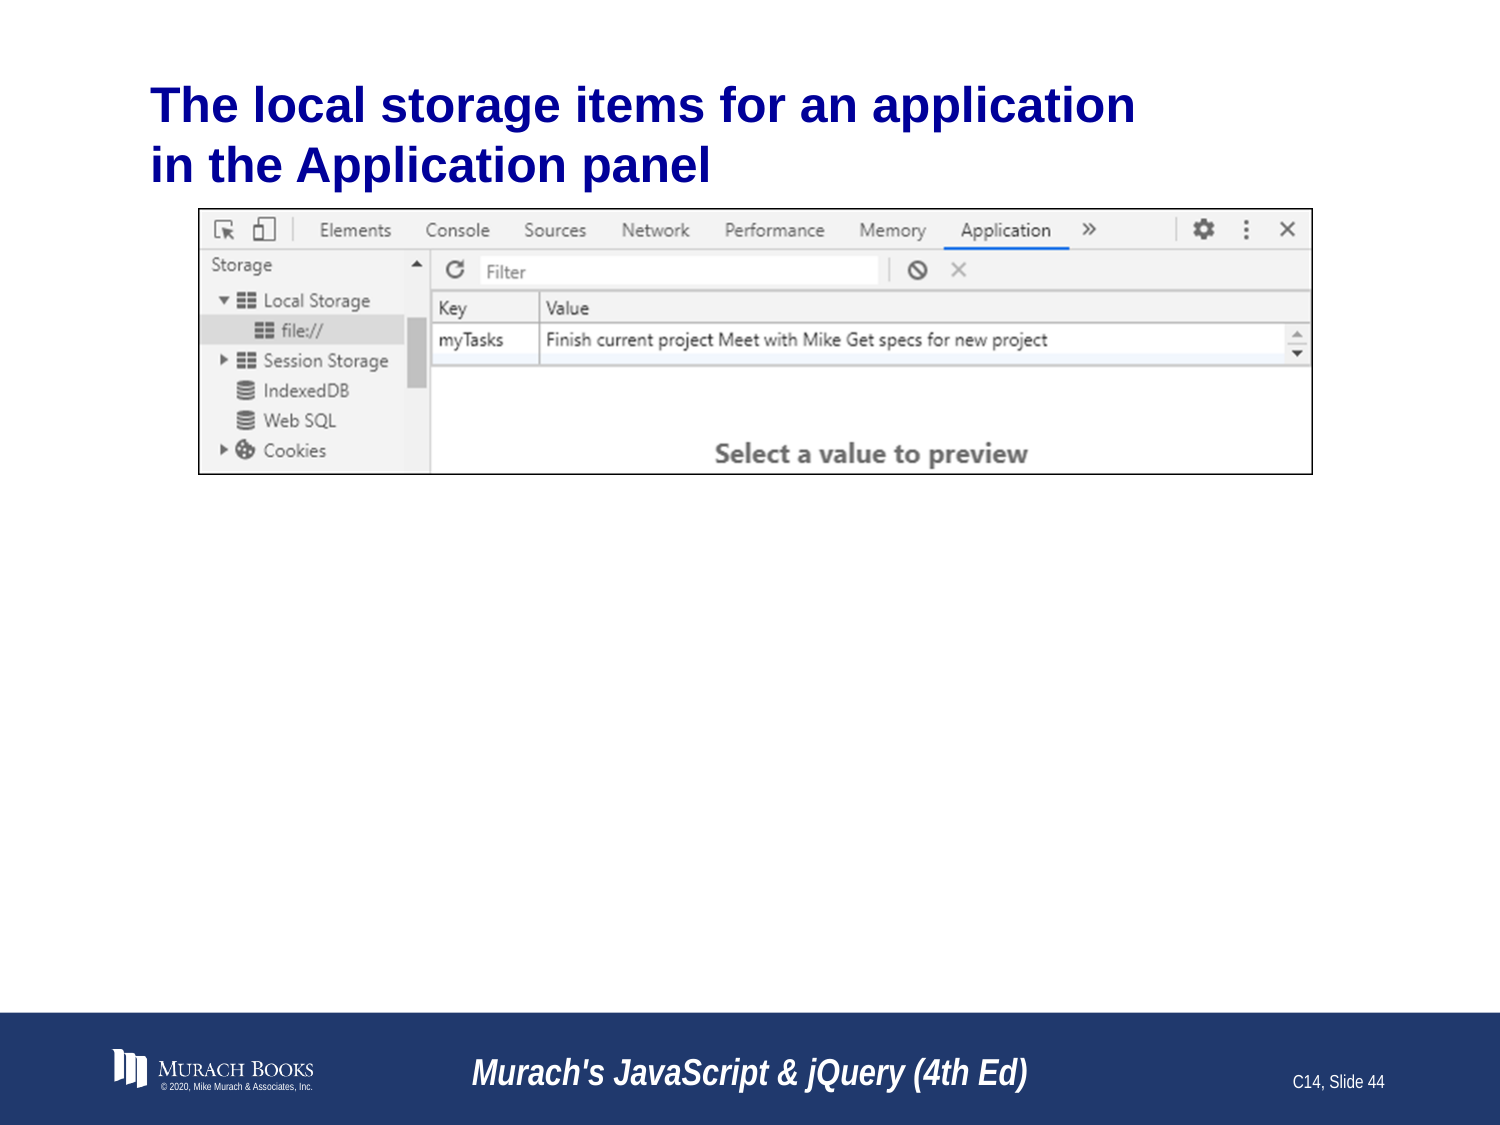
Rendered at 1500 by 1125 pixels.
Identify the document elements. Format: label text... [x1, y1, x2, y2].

slide_number Murach's JavaScript & jQuery (4th Ed) [463, 1025, 1050, 1100]
footer © 2020, Mike Murach & Associates, Inc. [12, 1025, 463, 1100]
title The local storage items for an application in the Application panel [150, 72, 1350, 194]
slide_number C14, Slide 44 [1087, 1025, 1400, 1100]
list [198, 208, 1313, 476]
